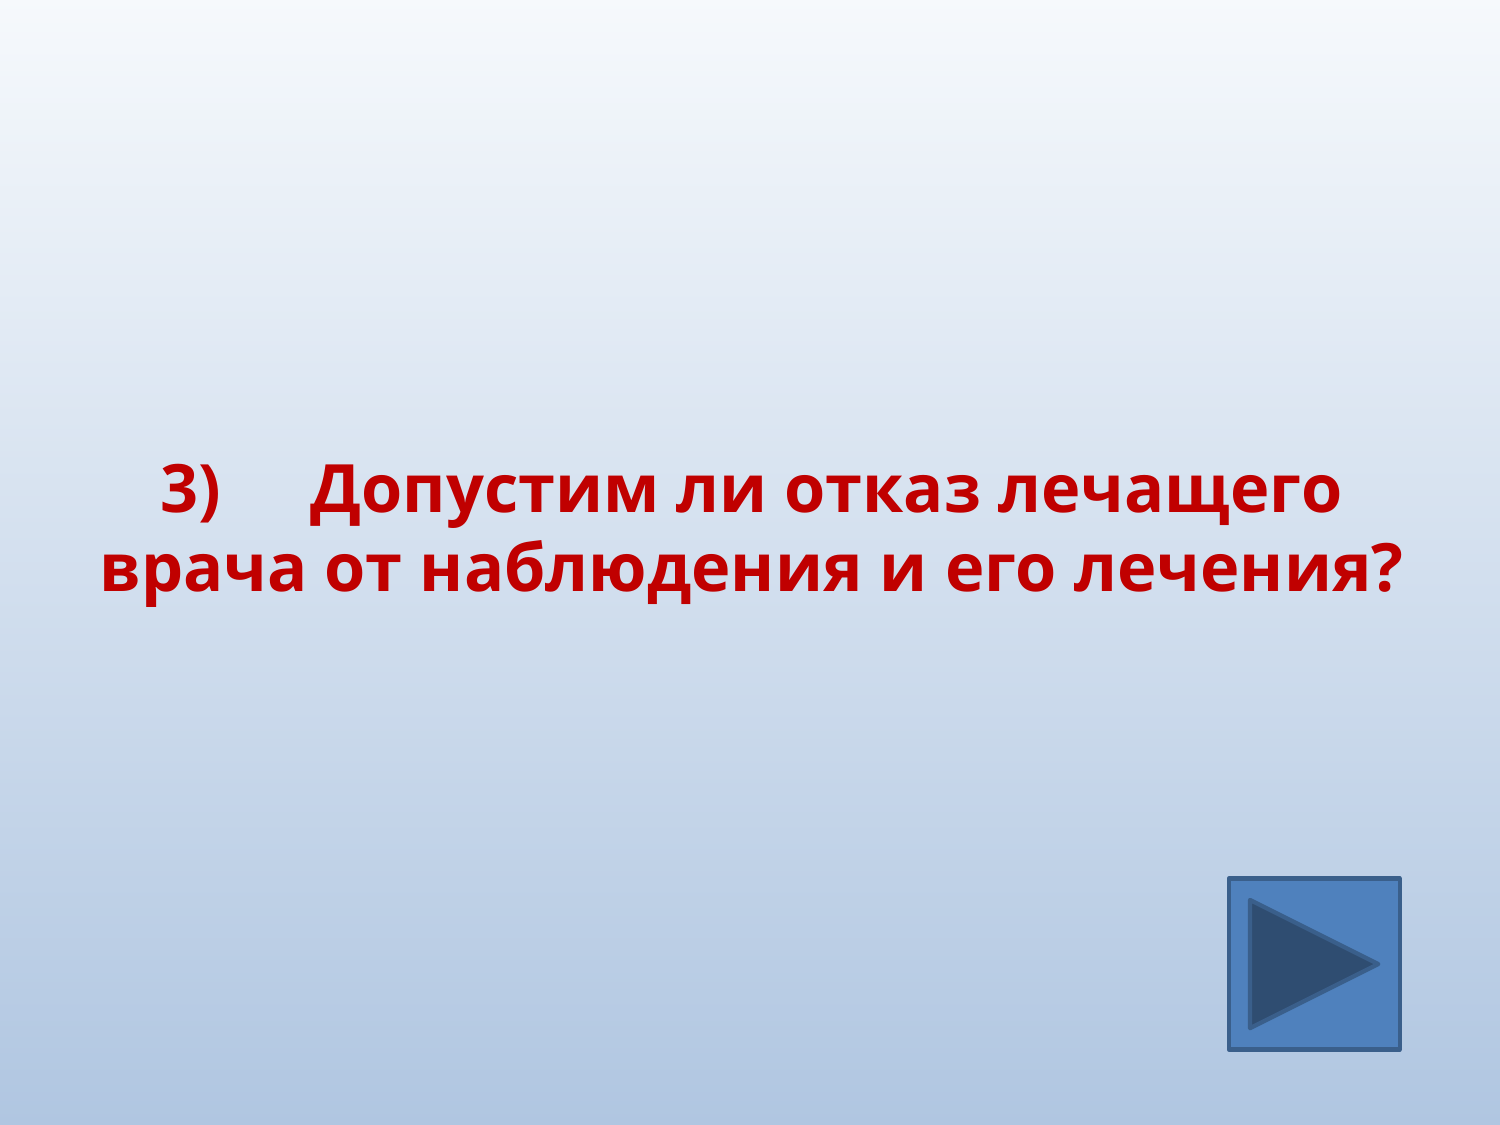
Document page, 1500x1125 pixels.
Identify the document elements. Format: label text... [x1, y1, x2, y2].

text_box [1227, 876, 1402, 1052]
list 3) Допустим ли отказ лечащего врача от наблюдения и его лечения? [76, 251, 1427, 994]
